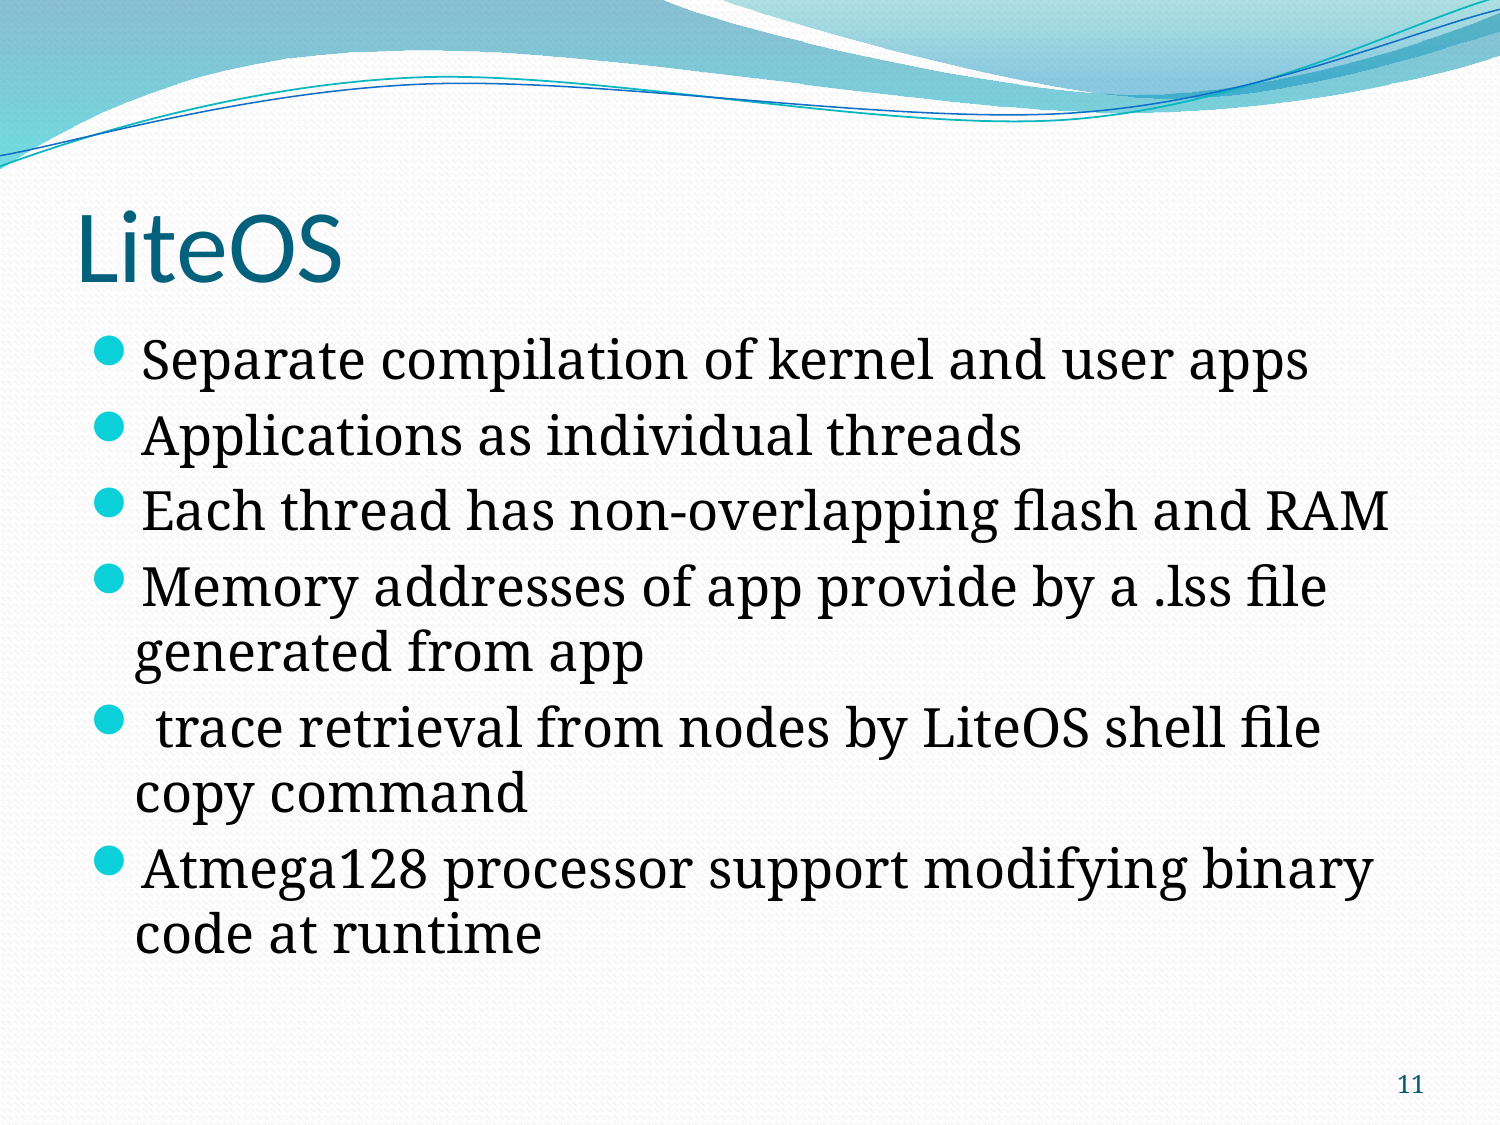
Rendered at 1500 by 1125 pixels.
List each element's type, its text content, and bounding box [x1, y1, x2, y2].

slide_number 11 [1299, 1042, 1425, 1103]
list Separate compilation of kernel and user apps Applications as individual threads Each thread has non-overlapping flash and RAM Memory addresses of app provide by a .lss file generated from app trace retrieval from nodes by LiteOS shell file copy command Atmega128 processor support modifying binary code at runtime [75, 317, 1425, 1038]
title LiteOS [75, 115, 1425, 303]
